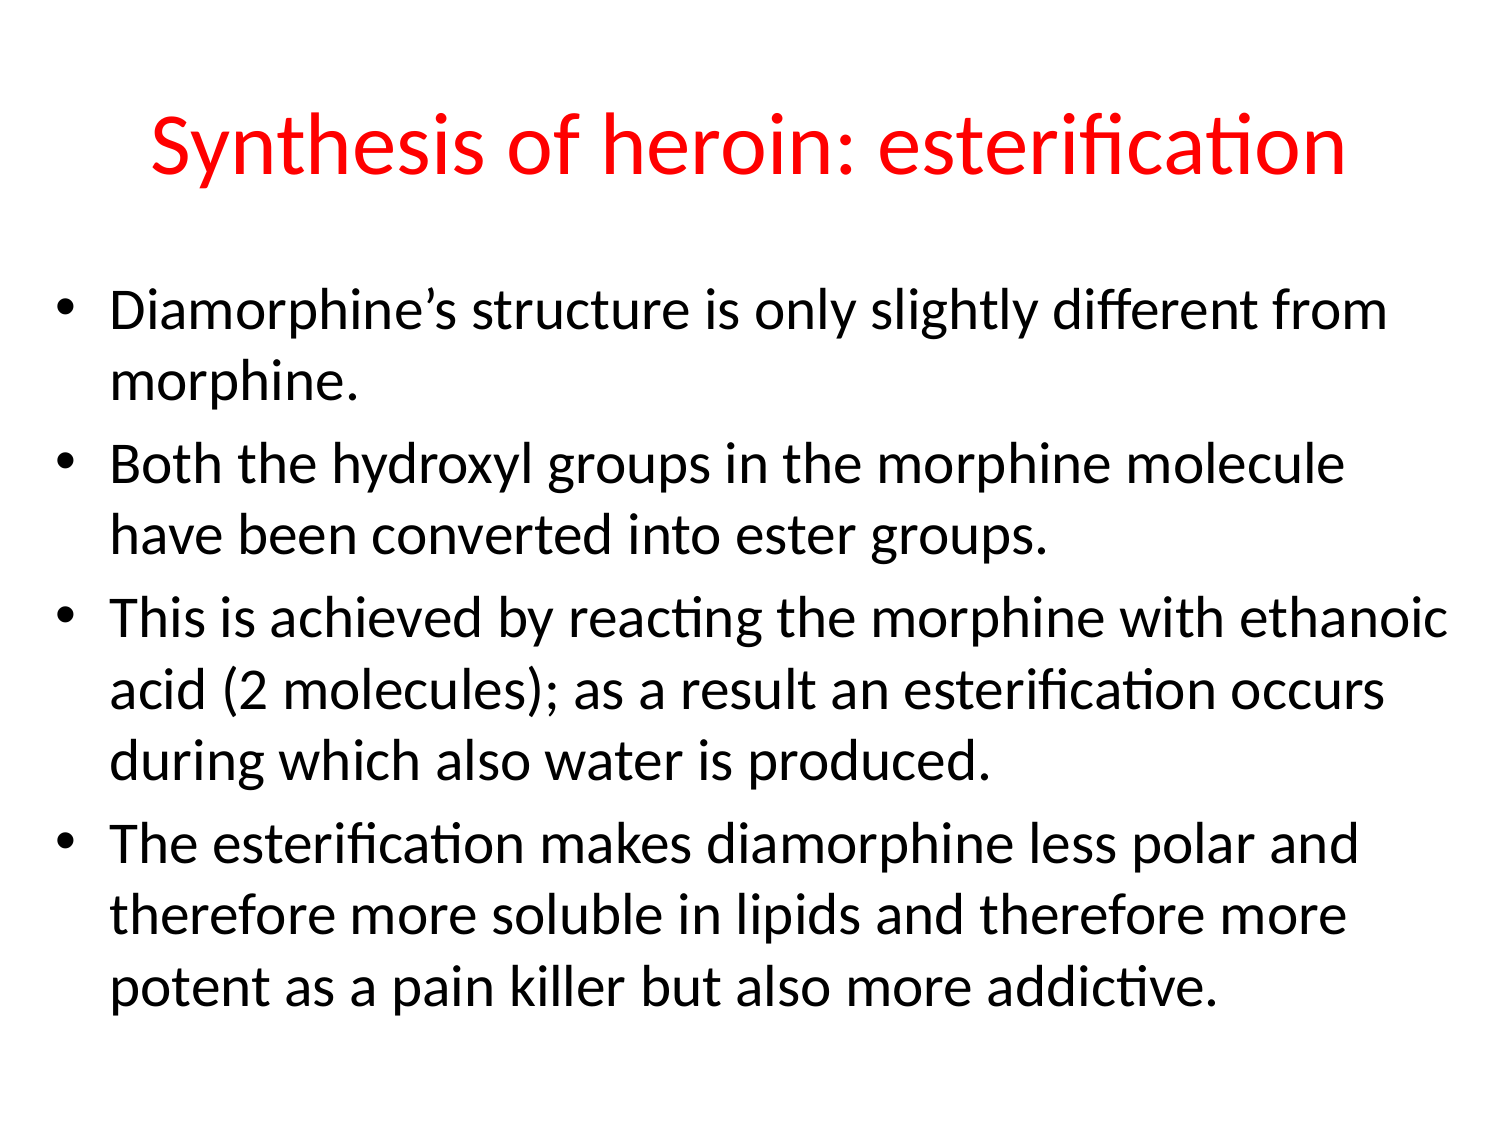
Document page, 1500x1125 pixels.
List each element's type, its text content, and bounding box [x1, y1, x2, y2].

title Synthesis of heroin: esterification [75, 45, 1425, 233]
list Diamorphine’s structure is only slightly different from morphine. Both the hydroxyl groups in the morphine molecule have been converted into ester groups. This is achieved by reacting the morphine with ethanoic acid (2 molecules); as a result an esterification occurs during which also water is produced. The esterification makes diamorphine less polar and therefore more soluble in lipids and therefore more potent as a pain killer but also more addictive. [40, 262, 1468, 1075]
